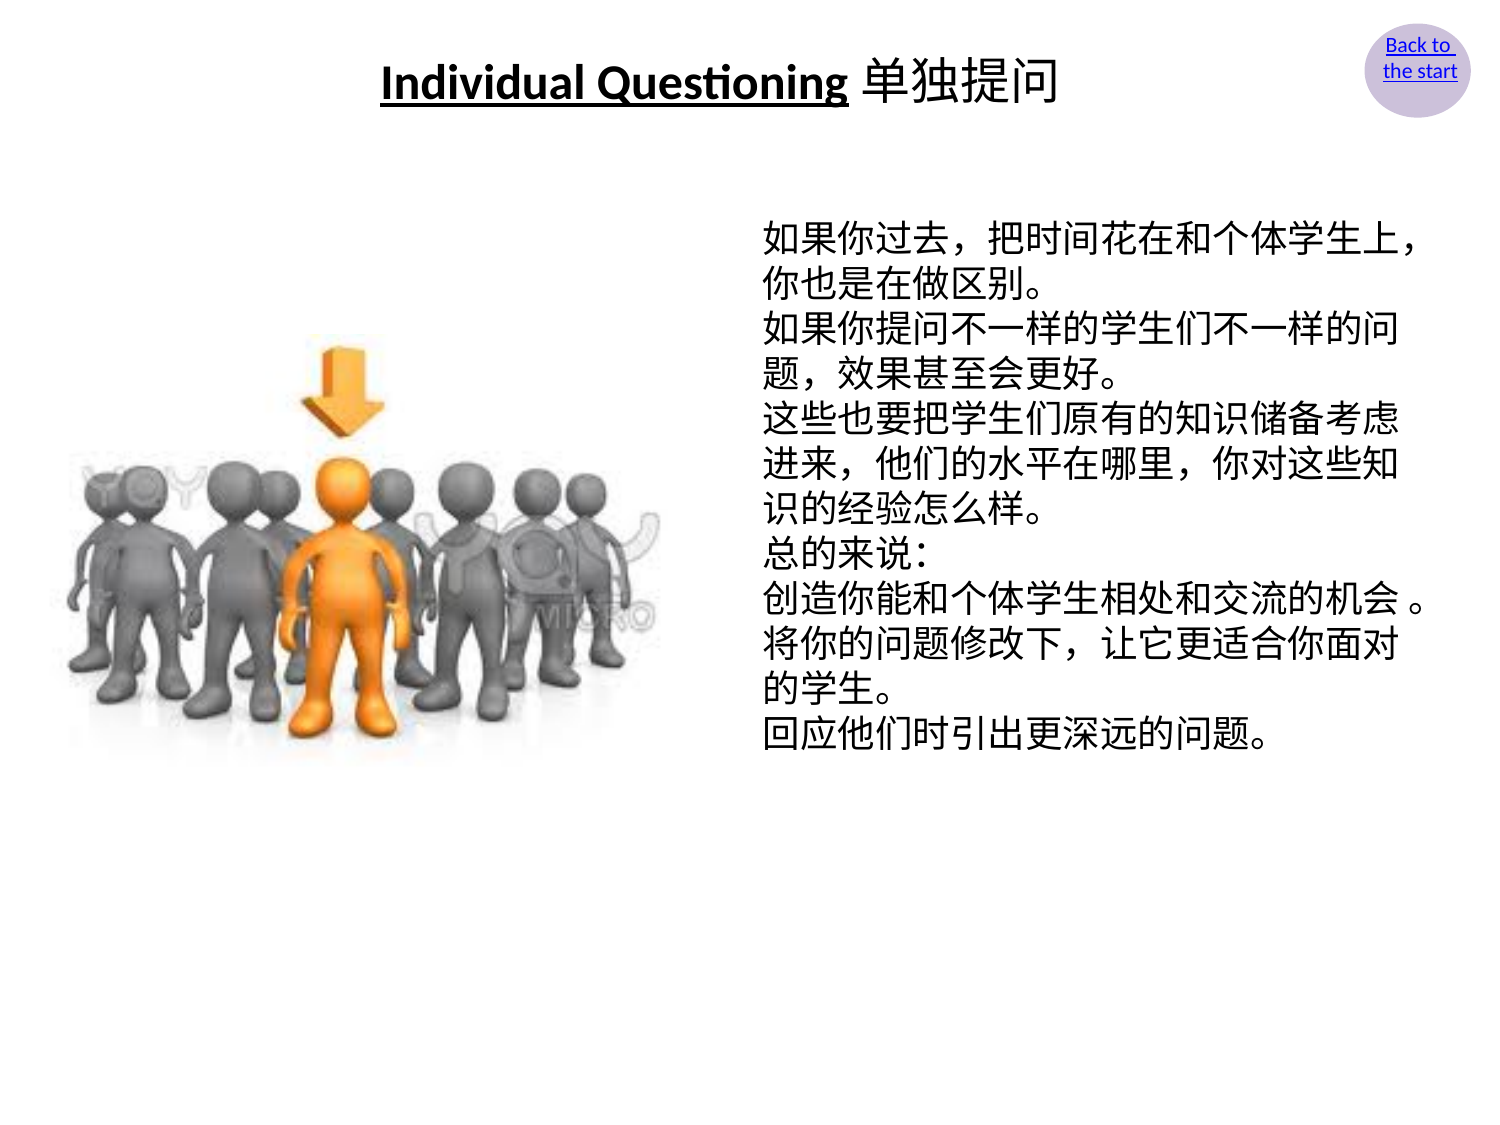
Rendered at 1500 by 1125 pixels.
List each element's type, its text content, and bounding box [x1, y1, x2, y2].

text_box Back to the start [1359, 23, 1483, 91]
text_box Individual Questioning单独提问 [218, 42, 1223, 178]
text_box 如果你过去，把时间花在和个体学生上，你也是在做区别。 如果你提问不一样的学生们不一样的问题，效果甚至会更好。 这些也要把学生们原有的知识储备考虑进来，他们的水平在哪里，你对这些知识的经验怎么样。 总的来说： 创造你能和个体学生相处和交流的机会 。 将你的问题修改下，让它更适合你面对的学生。 回应他们时引出更深远的问题。 [747, 208, 1433, 763]
text_box [1367, 91, 1468, 120]
picture [31, 333, 669, 811]
